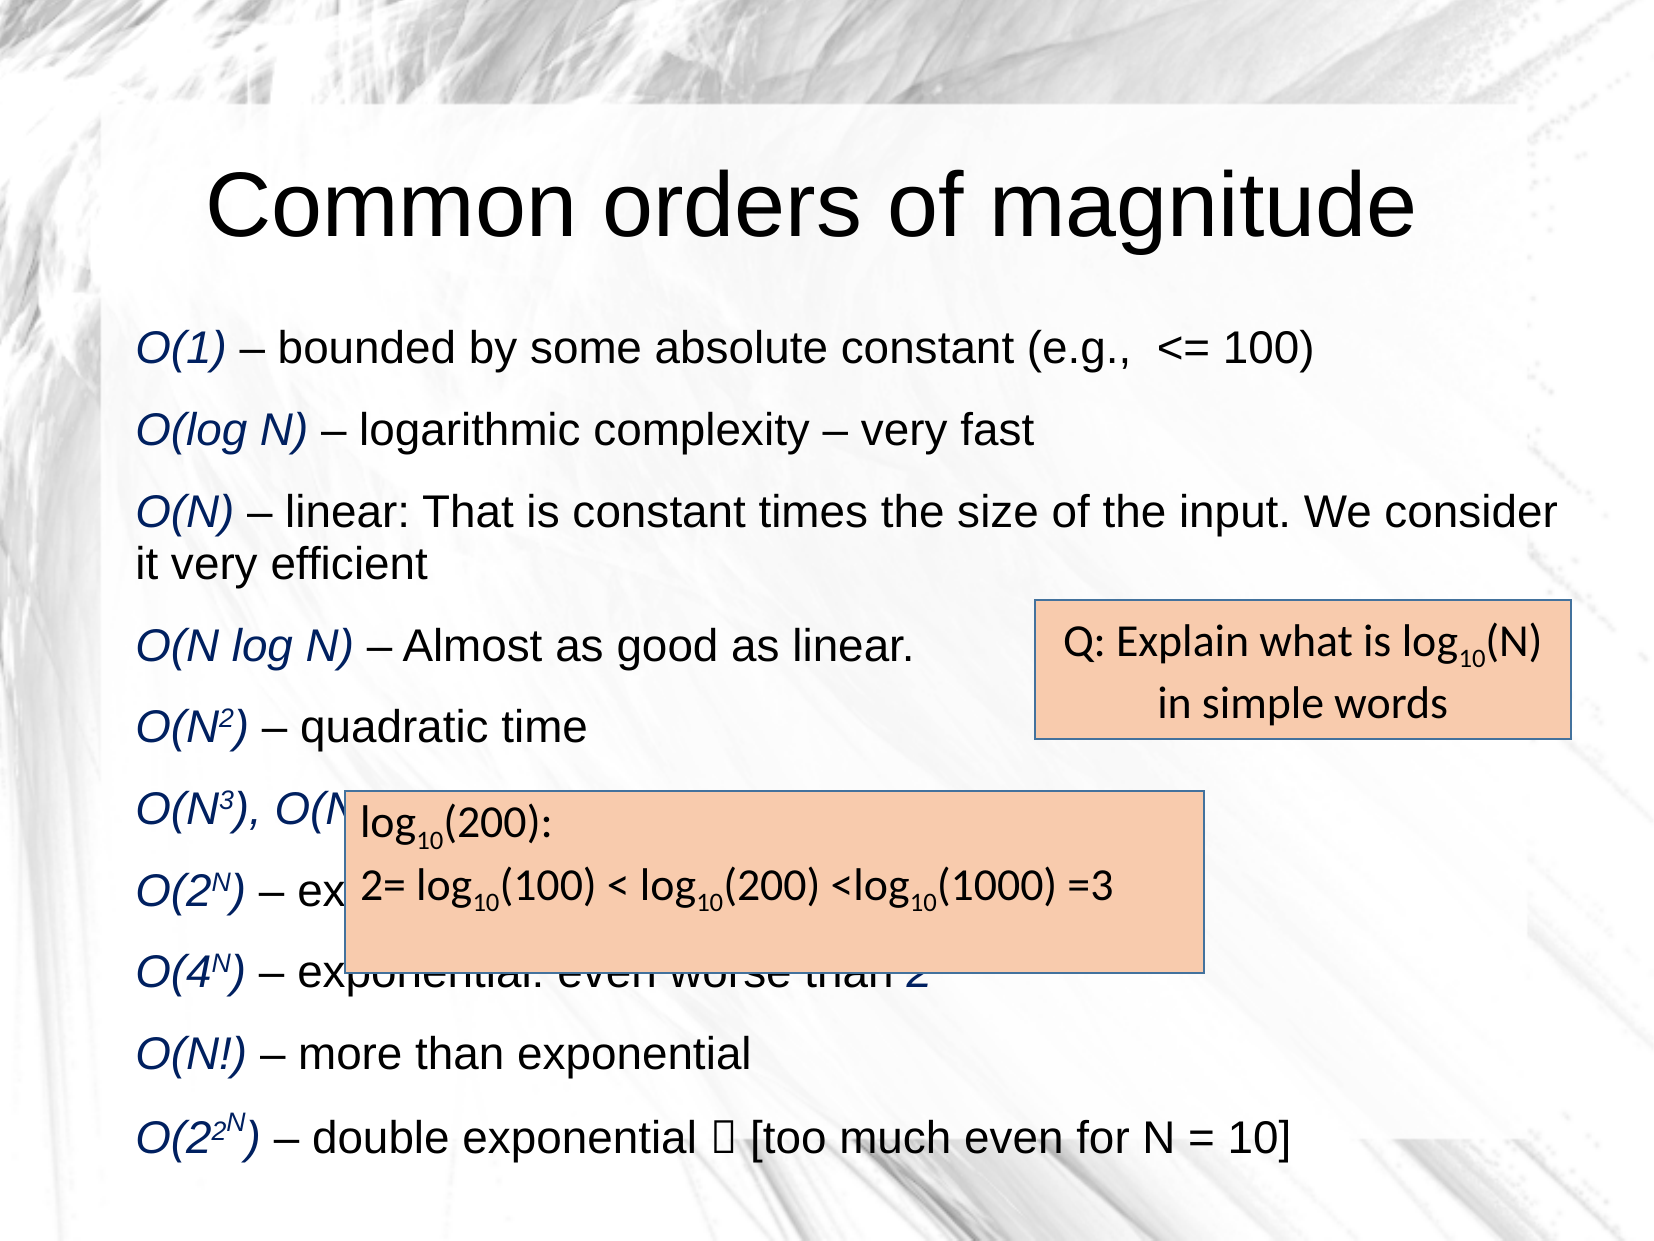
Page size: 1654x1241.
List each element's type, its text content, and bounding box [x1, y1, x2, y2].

text_box log10(200): 2= log10(100) < log10(200) <log10(1000) =3 [345, 790, 1204, 974]
text_box Q: Explain what is log10(N) in simple words [1034, 599, 1571, 739]
list O(1) – bounded by some absolute constant (e.g., <= 100) O(log N) – logarithmic complexity – very fast O(N) – linear: That is constant times the size of the input. We consider it very efficient O(N log N) – Almost as good as linear. O(N2) – quadratic time O(N3), O(N4), ...O(N7)... O(Nconst) – polynomial O(2N) – exponential: considered as very inefficient O(4N) – exponential: even worse than 2N O(N!) – more than exponential O(22N) – double exponential  [too much even for N = 10] [118, 319, 1571, 1109]
title Common orders of magnitude [118, 112, 1506, 281]
picture [0, 0, 1654, 1241]
